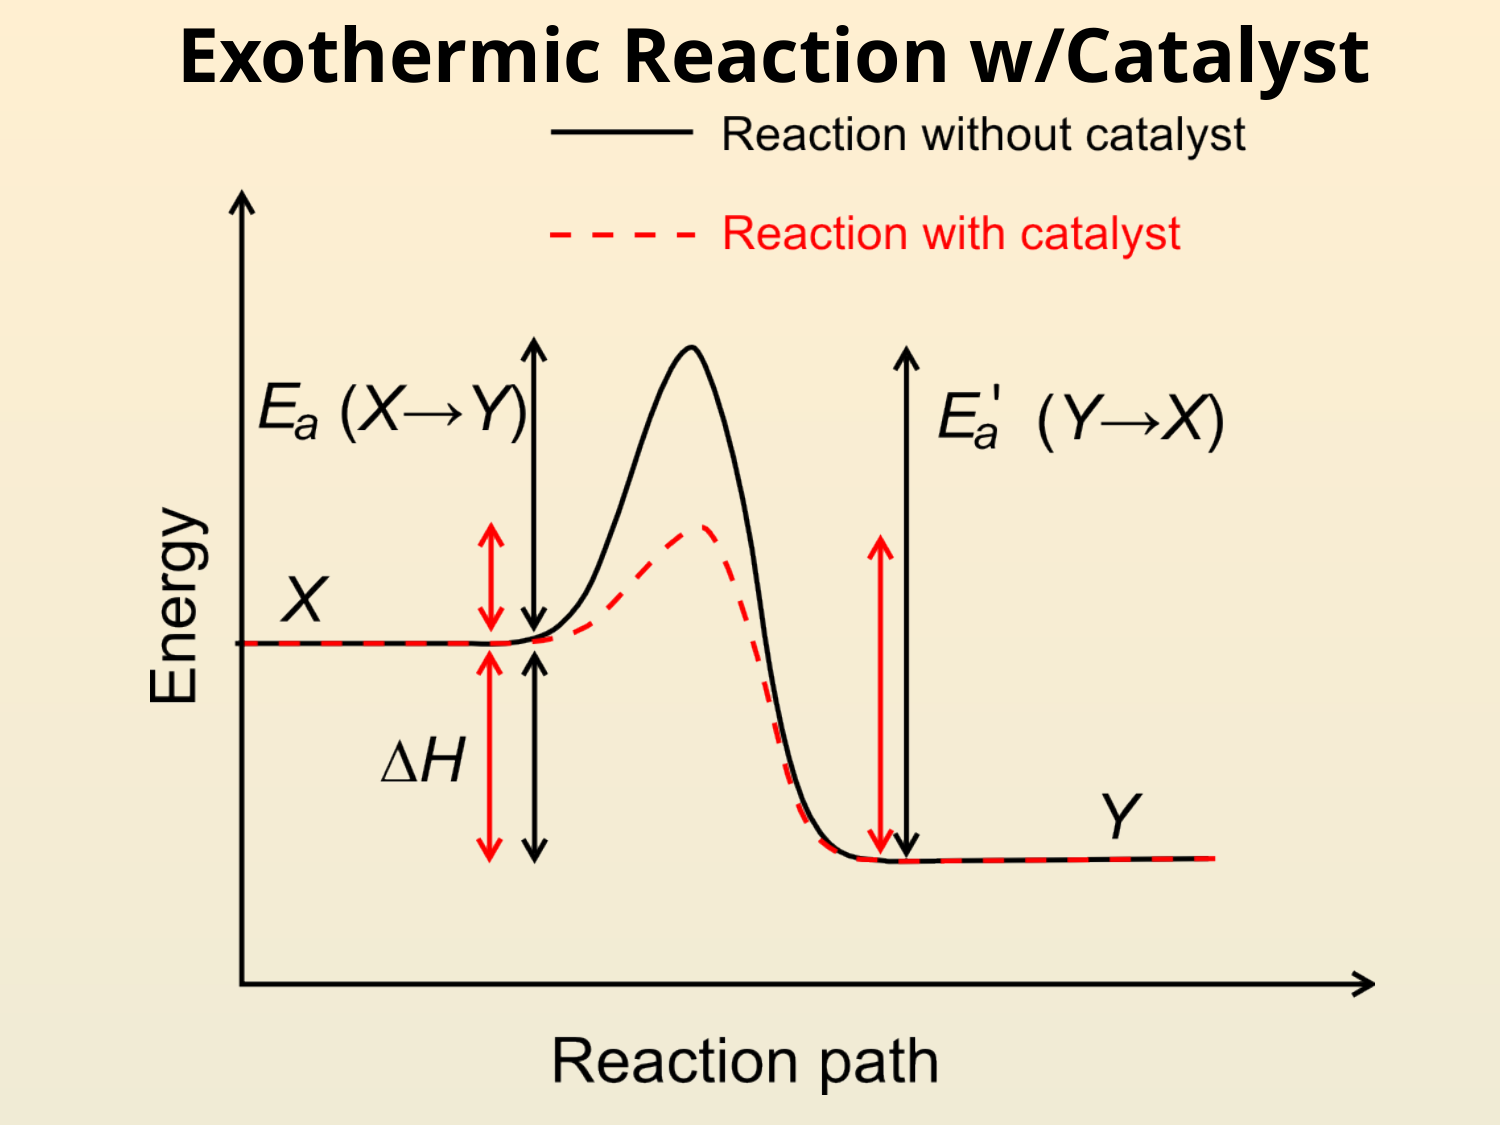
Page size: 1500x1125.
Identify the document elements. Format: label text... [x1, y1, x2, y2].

picture [149, 116, 1376, 1096]
text_box Exothermic Reaction w/Catalyst [162, 0, 1463, 105]
